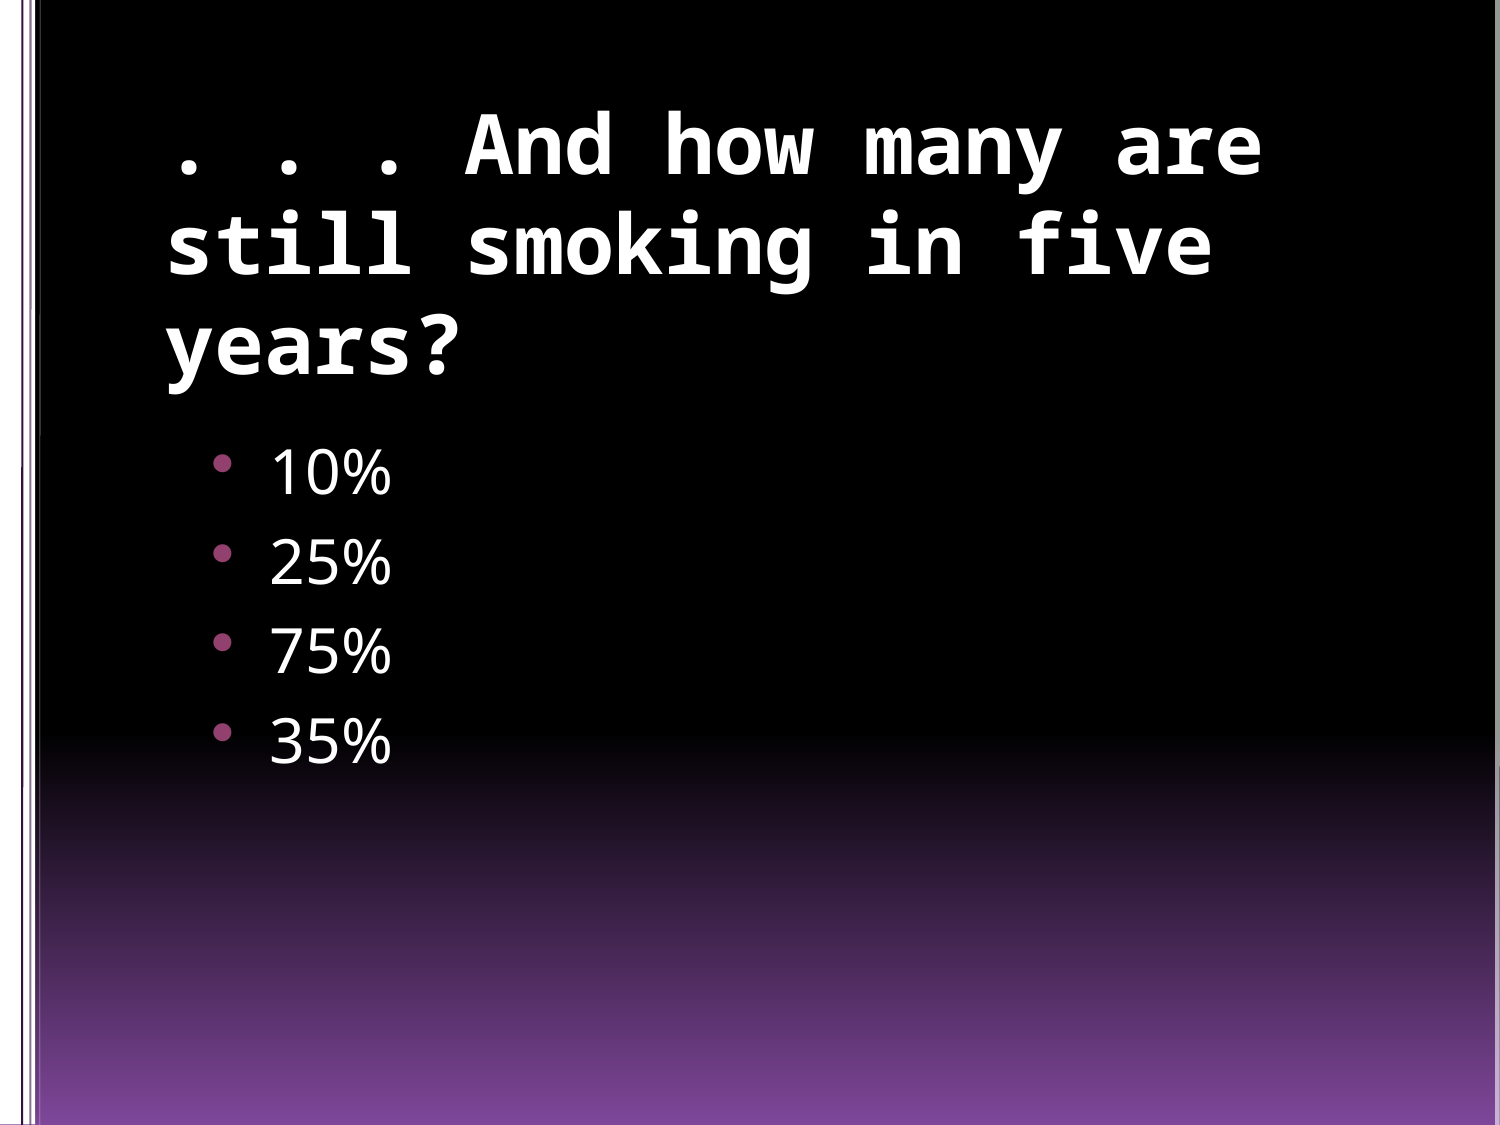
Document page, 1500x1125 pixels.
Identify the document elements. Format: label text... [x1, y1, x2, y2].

list 10% 25% 75% 35% [187, 425, 1375, 1043]
title . . . And how many are still smoking in five years? [150, 83, 1425, 234]
